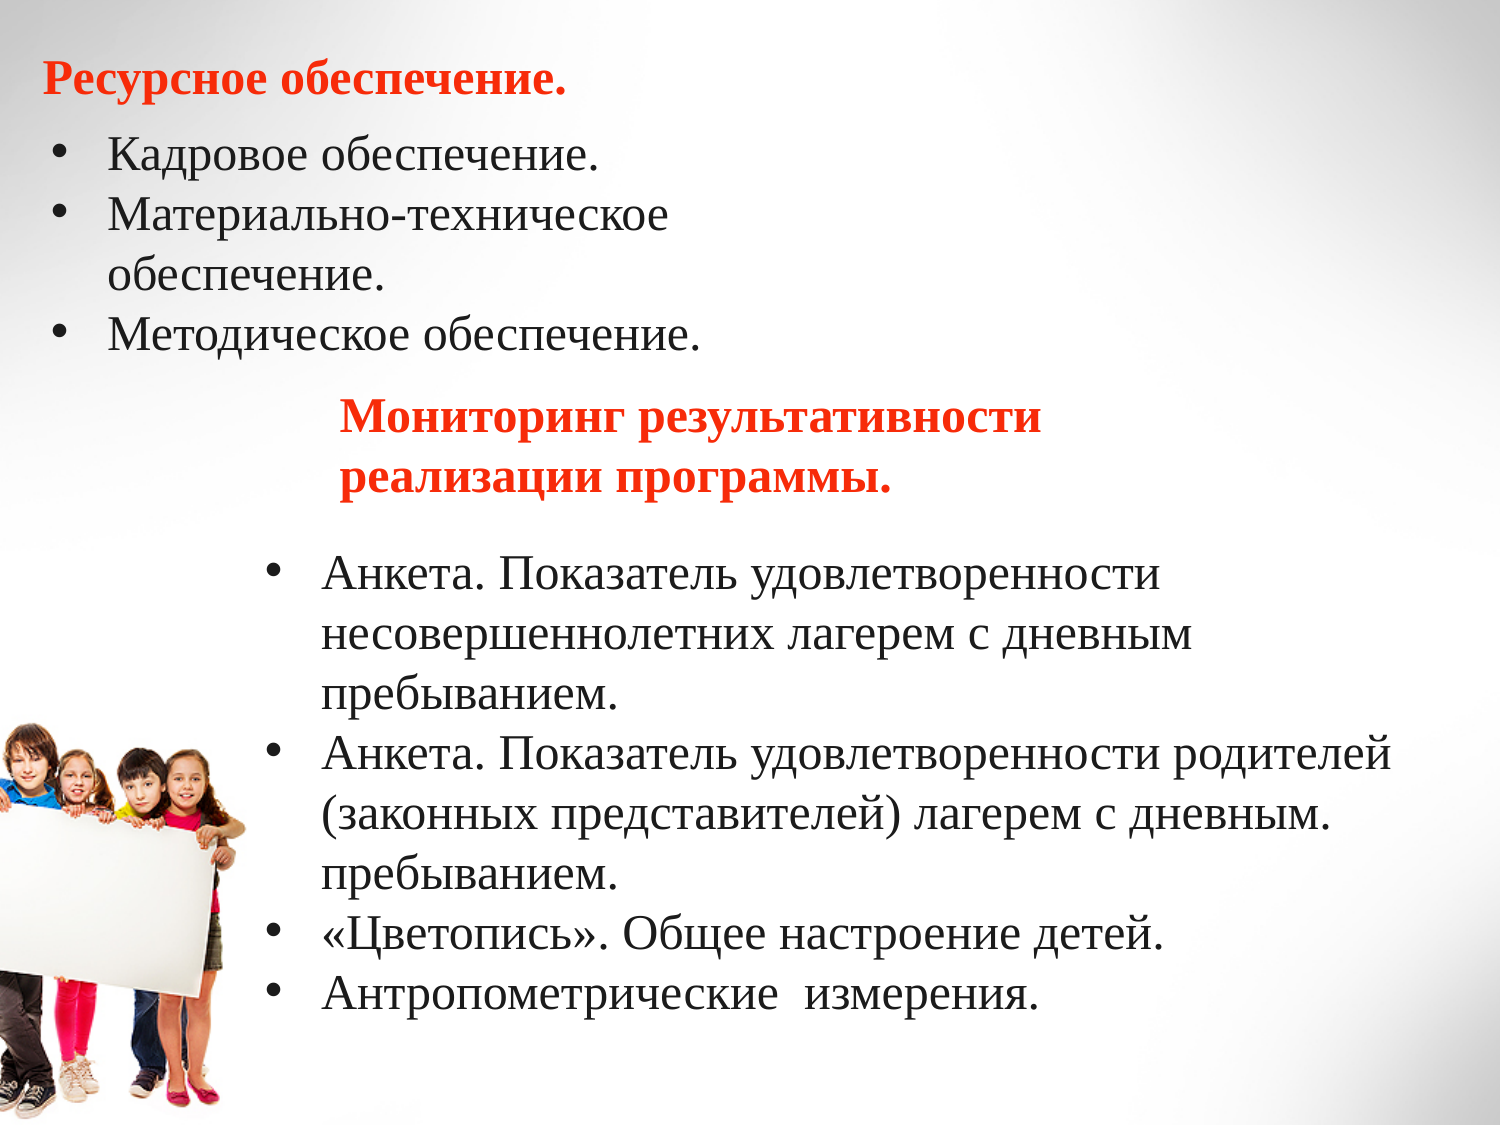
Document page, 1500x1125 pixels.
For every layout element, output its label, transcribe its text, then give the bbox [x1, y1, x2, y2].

text_box Кадровое обеспечение. Материально-техническое обеспечение. Методическое обеспечение. [36, 113, 788, 368]
text_box Анкета. Показатель удовлетворенности несовершеннолетних лагерем с дневным пребыванием. Анкета. Показатель удовлетворенности родителей (законных представителей) лагерем с дневным. пребыванием. «Цветопись». Общее настроение детей. Антропометрические измерения. [249, 532, 1475, 1027]
text_box Мониторинг результативности реализации программы. [324, 374, 1276, 510]
picture [0, 0, 1500, 1125]
text_box Ресурсное обеспечение. [27, 37, 582, 113]
